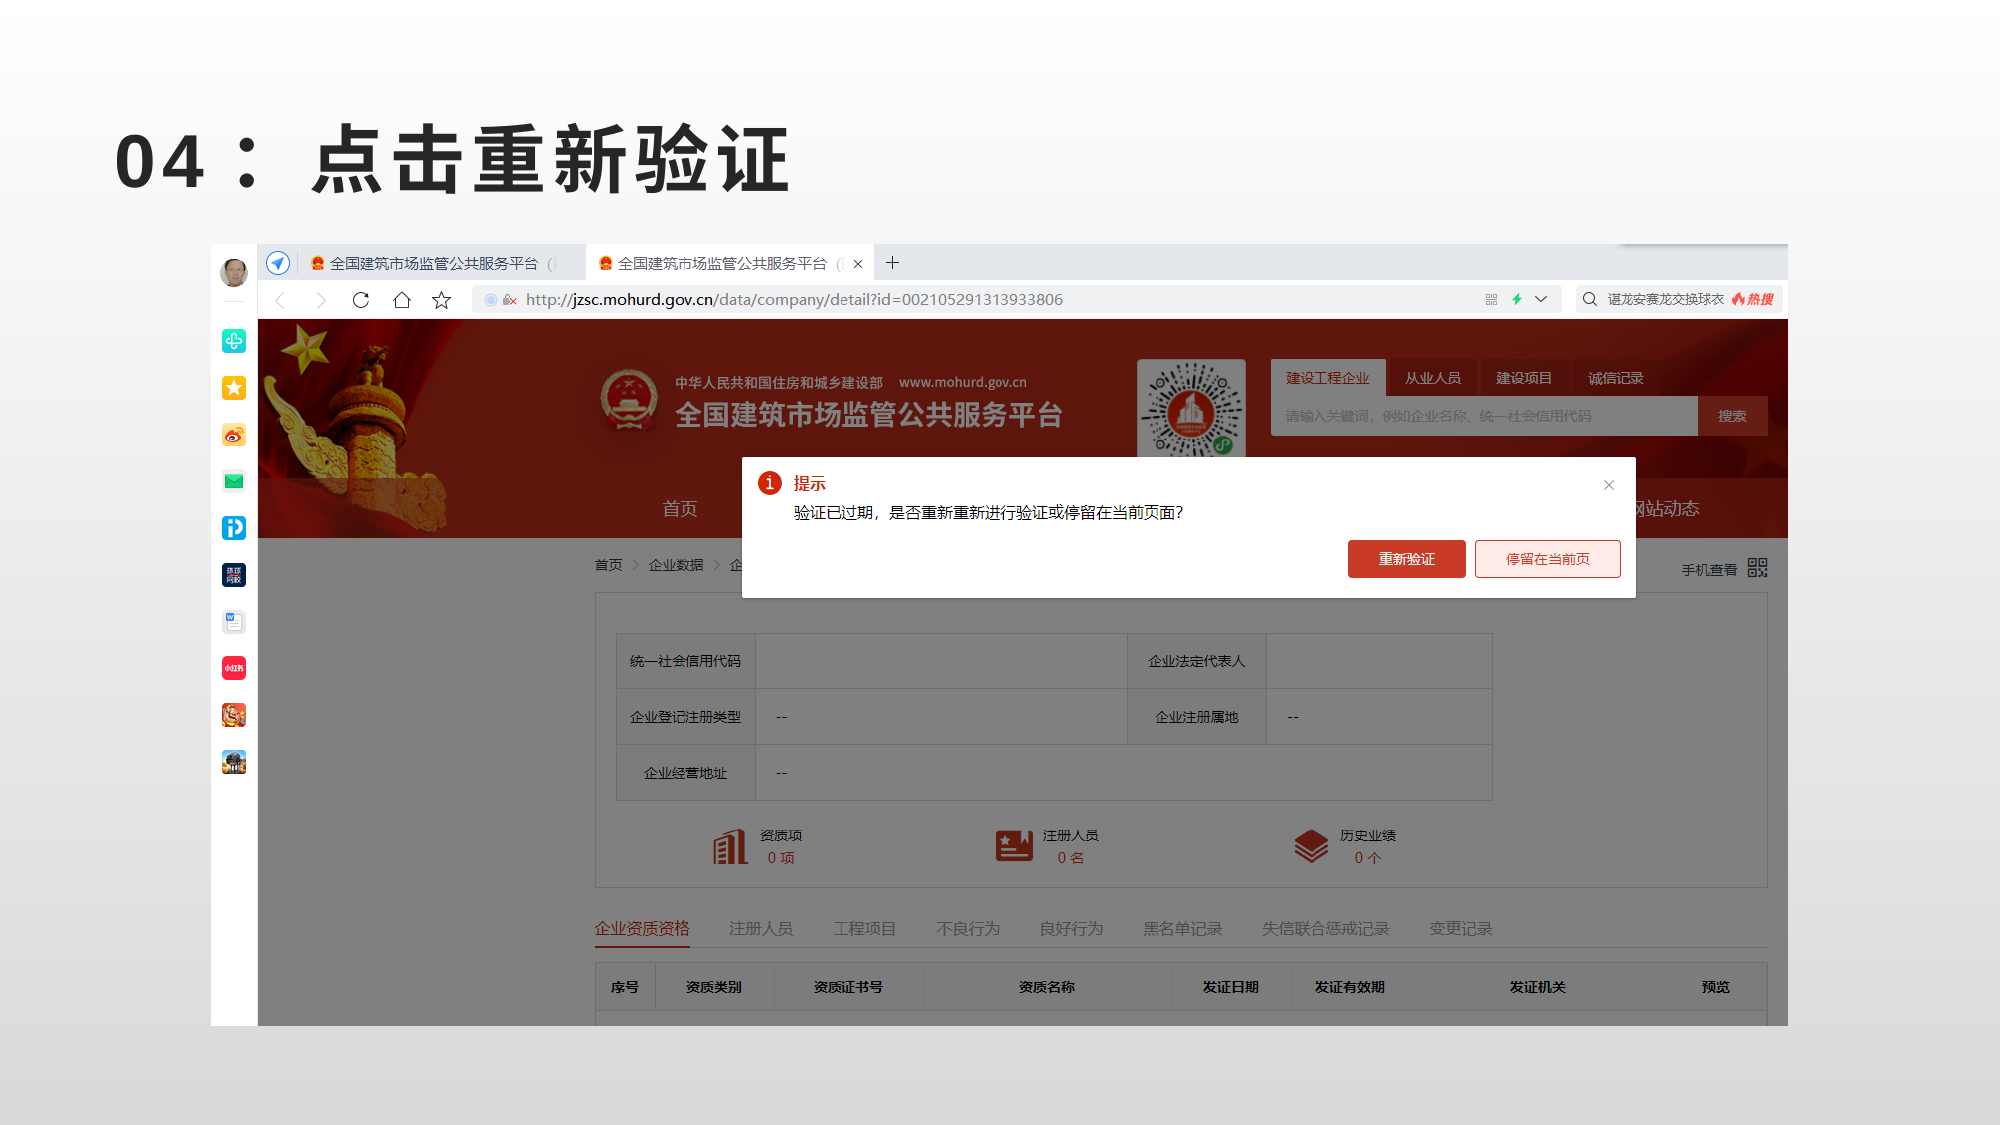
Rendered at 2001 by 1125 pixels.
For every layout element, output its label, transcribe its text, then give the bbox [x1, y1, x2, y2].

title 04：点击重新验证 [99, 99, 1900, 216]
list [211, 244, 1788, 1026]
